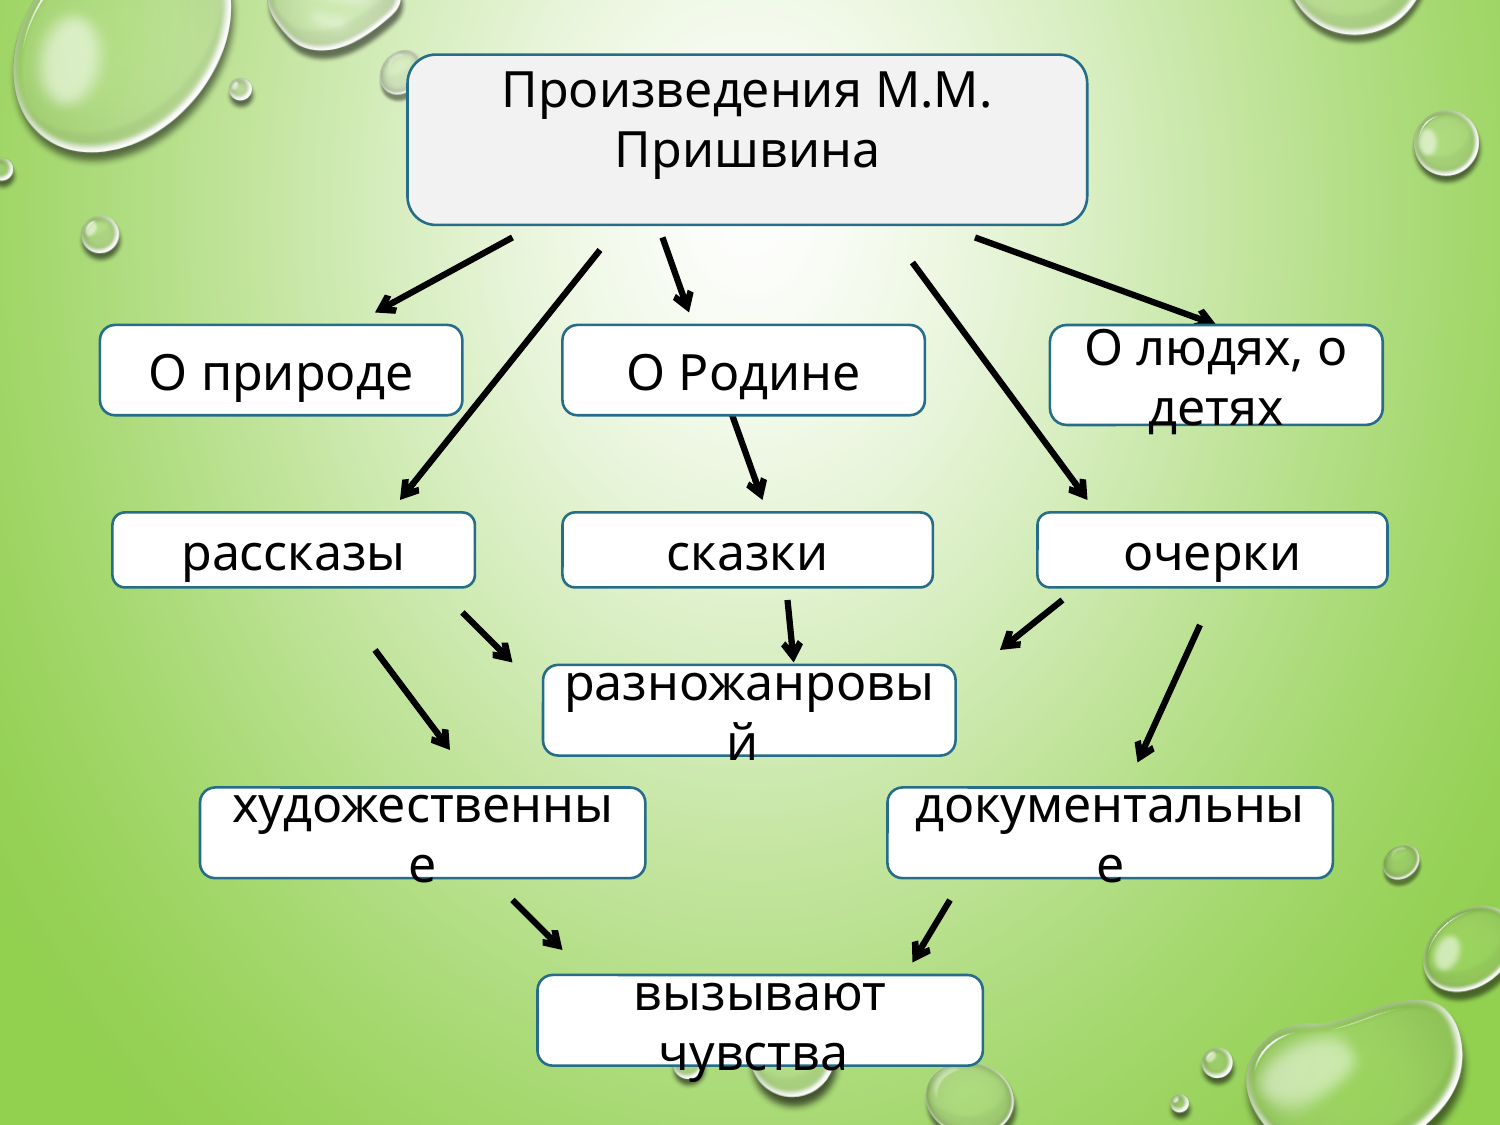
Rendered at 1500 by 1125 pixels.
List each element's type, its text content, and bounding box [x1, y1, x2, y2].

text_box О Родине [605, 323, 906, 417]
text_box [512, 899, 563, 951]
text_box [731, 412, 763, 501]
text_box документальные [886, 786, 1335, 880]
text_box Произведения М.М. Пришвина [406, 53, 1089, 227]
picture [0, 0, 1500, 1125]
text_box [374, 237, 513, 313]
text_box сказки [561, 511, 935, 589]
text_box очерки [1036, 511, 1389, 589]
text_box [787, 599, 794, 663]
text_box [662, 237, 690, 313]
text_box разножанровый [541, 663, 957, 757]
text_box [462, 612, 513, 663]
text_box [374, 649, 451, 751]
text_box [912, 899, 951, 963]
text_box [912, 262, 1088, 501]
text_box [999, 599, 1063, 651]
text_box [974, 237, 1088, 262]
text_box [399, 249, 601, 501]
text_box О природе [98, 323, 393, 417]
text_box художественные [198, 786, 647, 880]
text_box рассказы [111, 511, 477, 589]
text_box О людях, о детях [1092, 323, 1385, 427]
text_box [1137, 624, 1201, 763]
text_box вызывают чувства [536, 973, 985, 1067]
